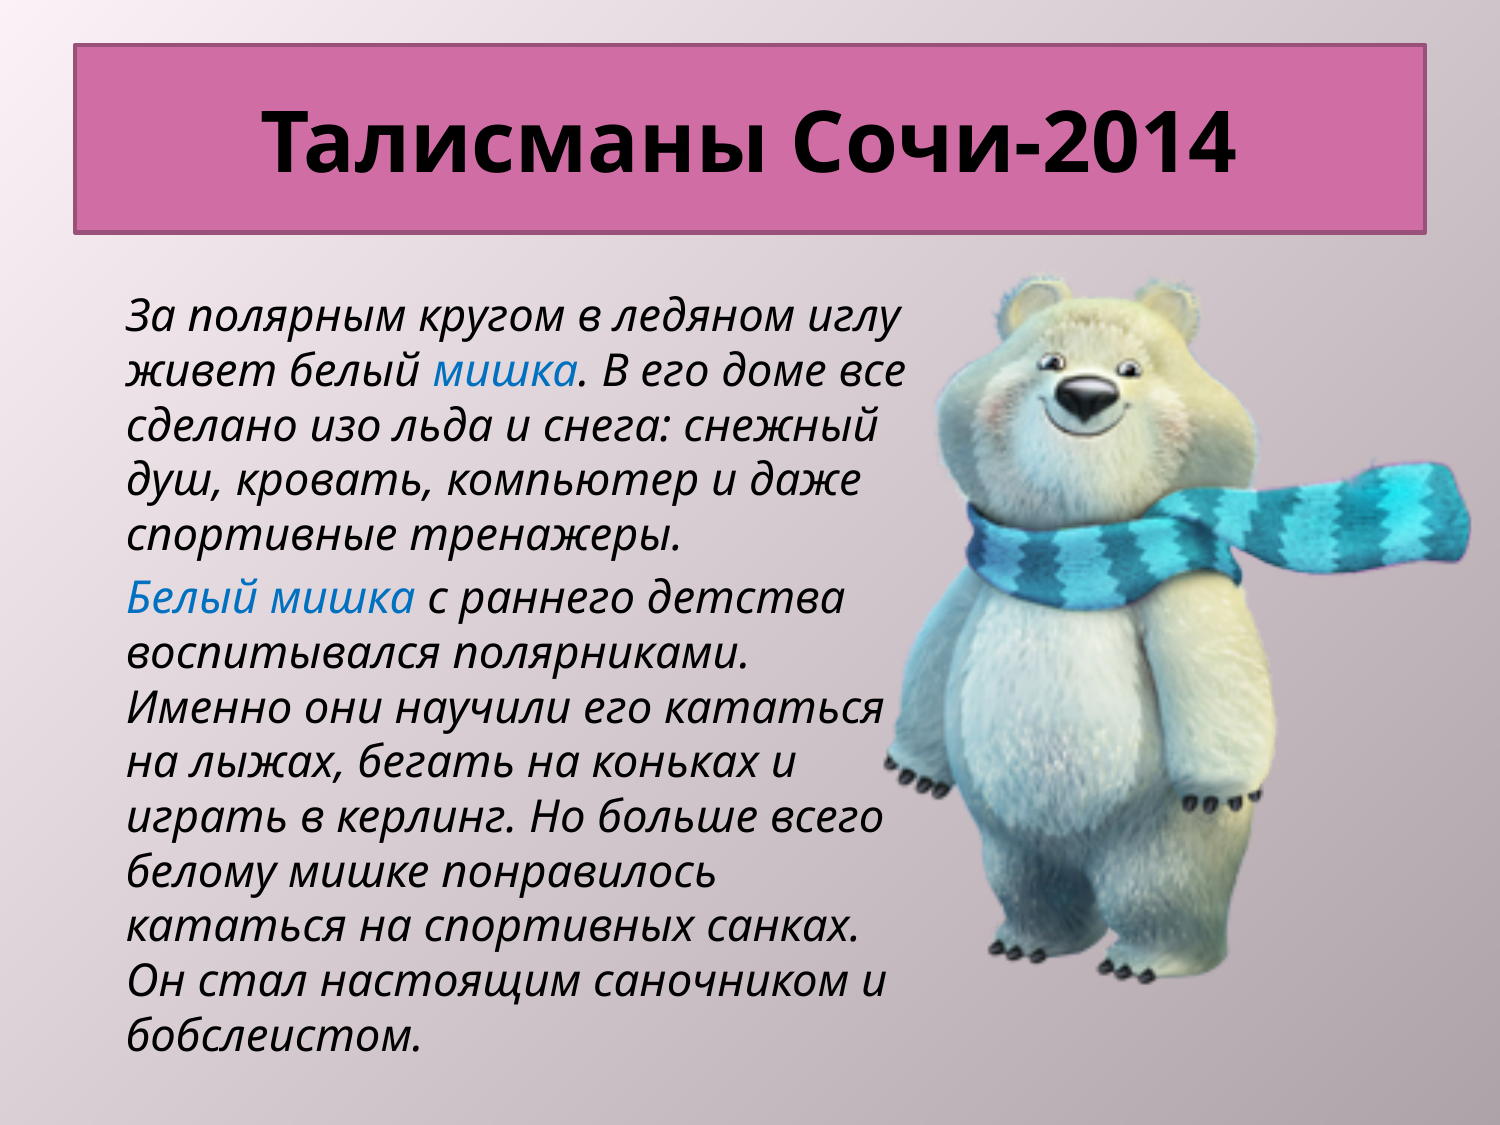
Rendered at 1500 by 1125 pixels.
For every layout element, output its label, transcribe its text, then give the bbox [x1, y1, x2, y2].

title Талисманы Сочи-2014 [73, 43, 1427, 235]
list За полярным кругом в ледяном иглу живет белый мишка. В его доме все сделано изо льда и снега: снежный душ, кровать, компьютер и даже спортивные тренажеры. Белый мишка с раннего детства воспитывался полярниками. Именно они научили его кататься на лыжах, бегать на коньках и играть в керлинг. Но больше всего белому мишке понравилось кататься на спортивных санках. Он стал настоящим саночником и бобслеистом. [29, 278, 928, 1083]
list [879, 255, 1476, 1001]
